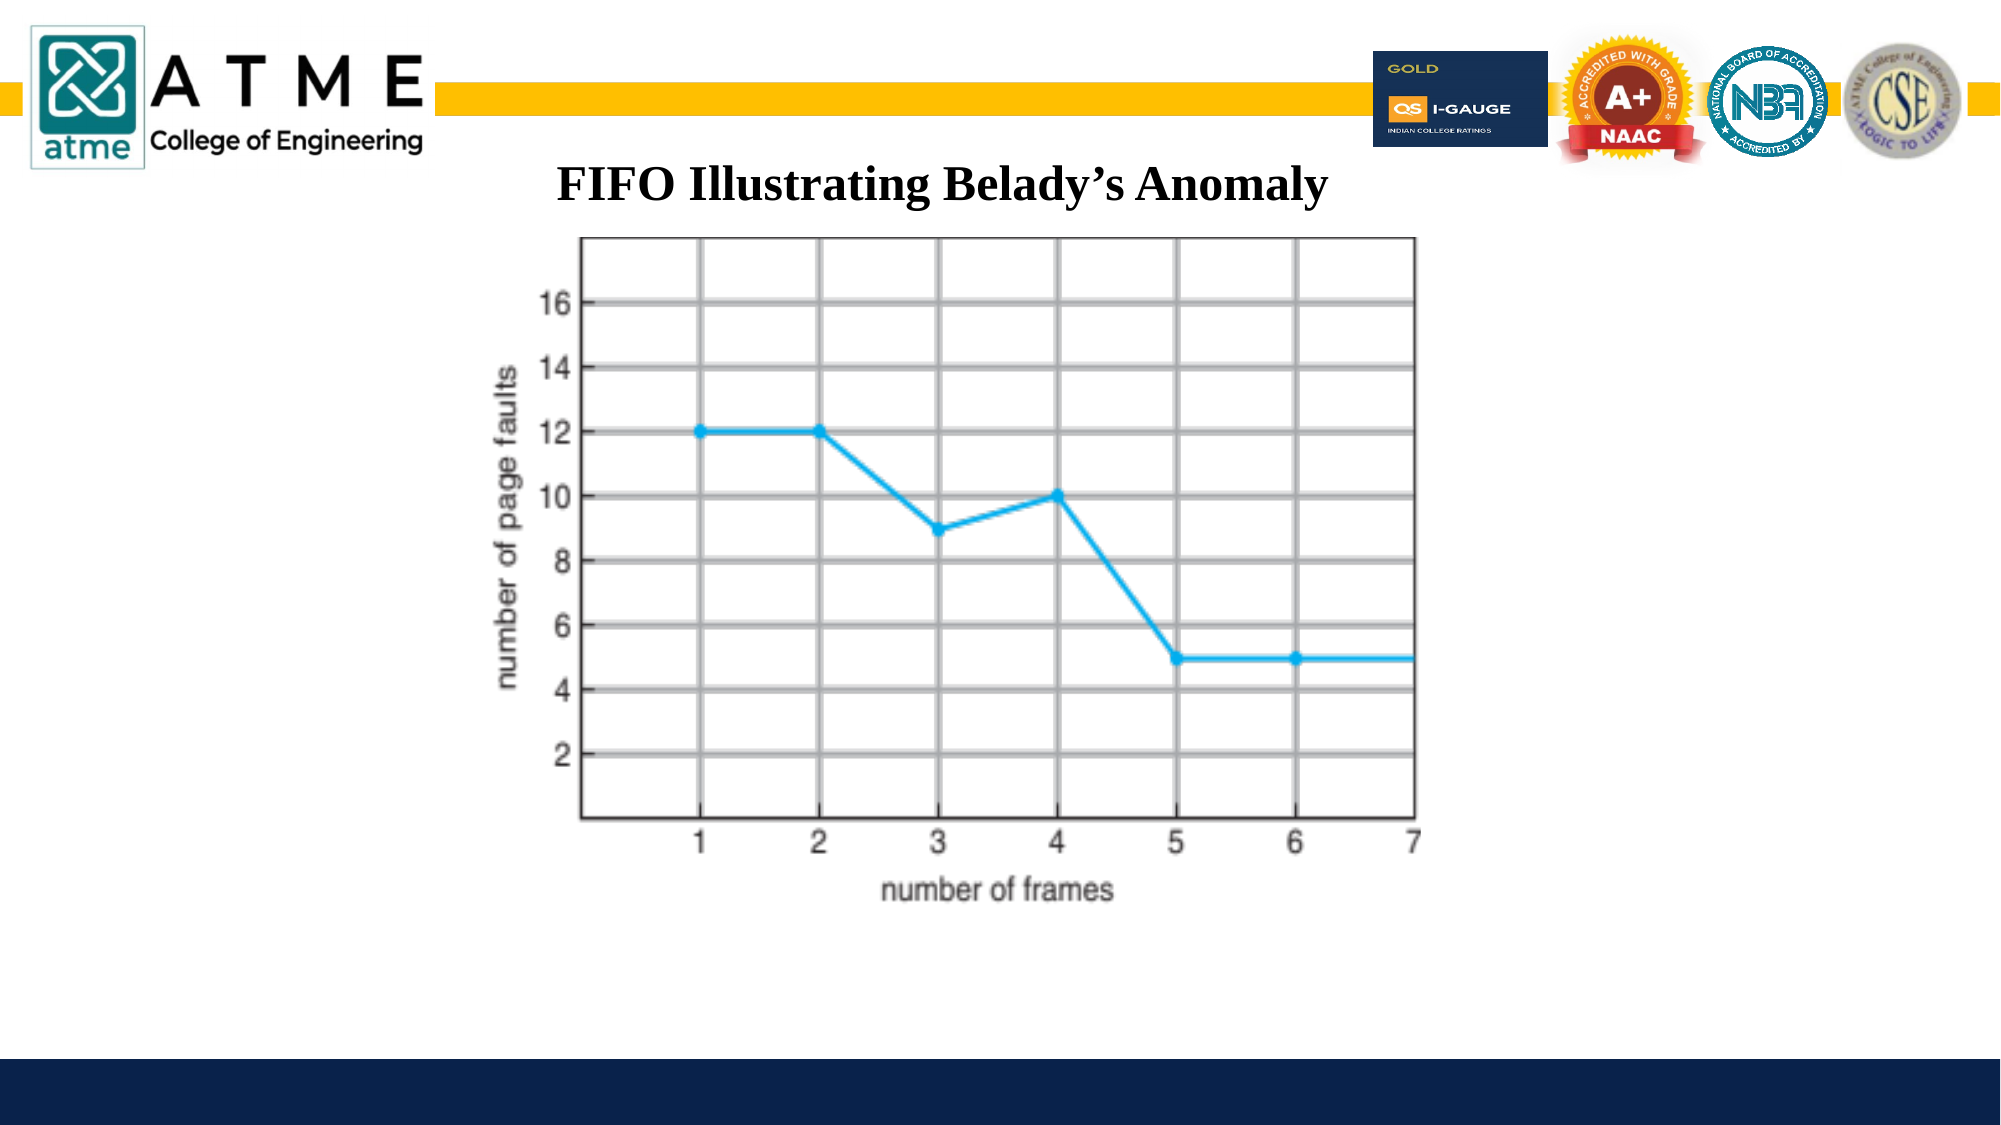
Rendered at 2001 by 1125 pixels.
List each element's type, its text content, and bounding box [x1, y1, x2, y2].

picture [1373, 20, 1828, 157]
title FIFO Illustrating Belady’s Anomaly [541, 143, 1811, 238]
picture [0, 1059, 2001, 1125]
picture [22, 15, 435, 178]
picture [1840, 26, 1968, 176]
picture [489, 237, 1422, 905]
